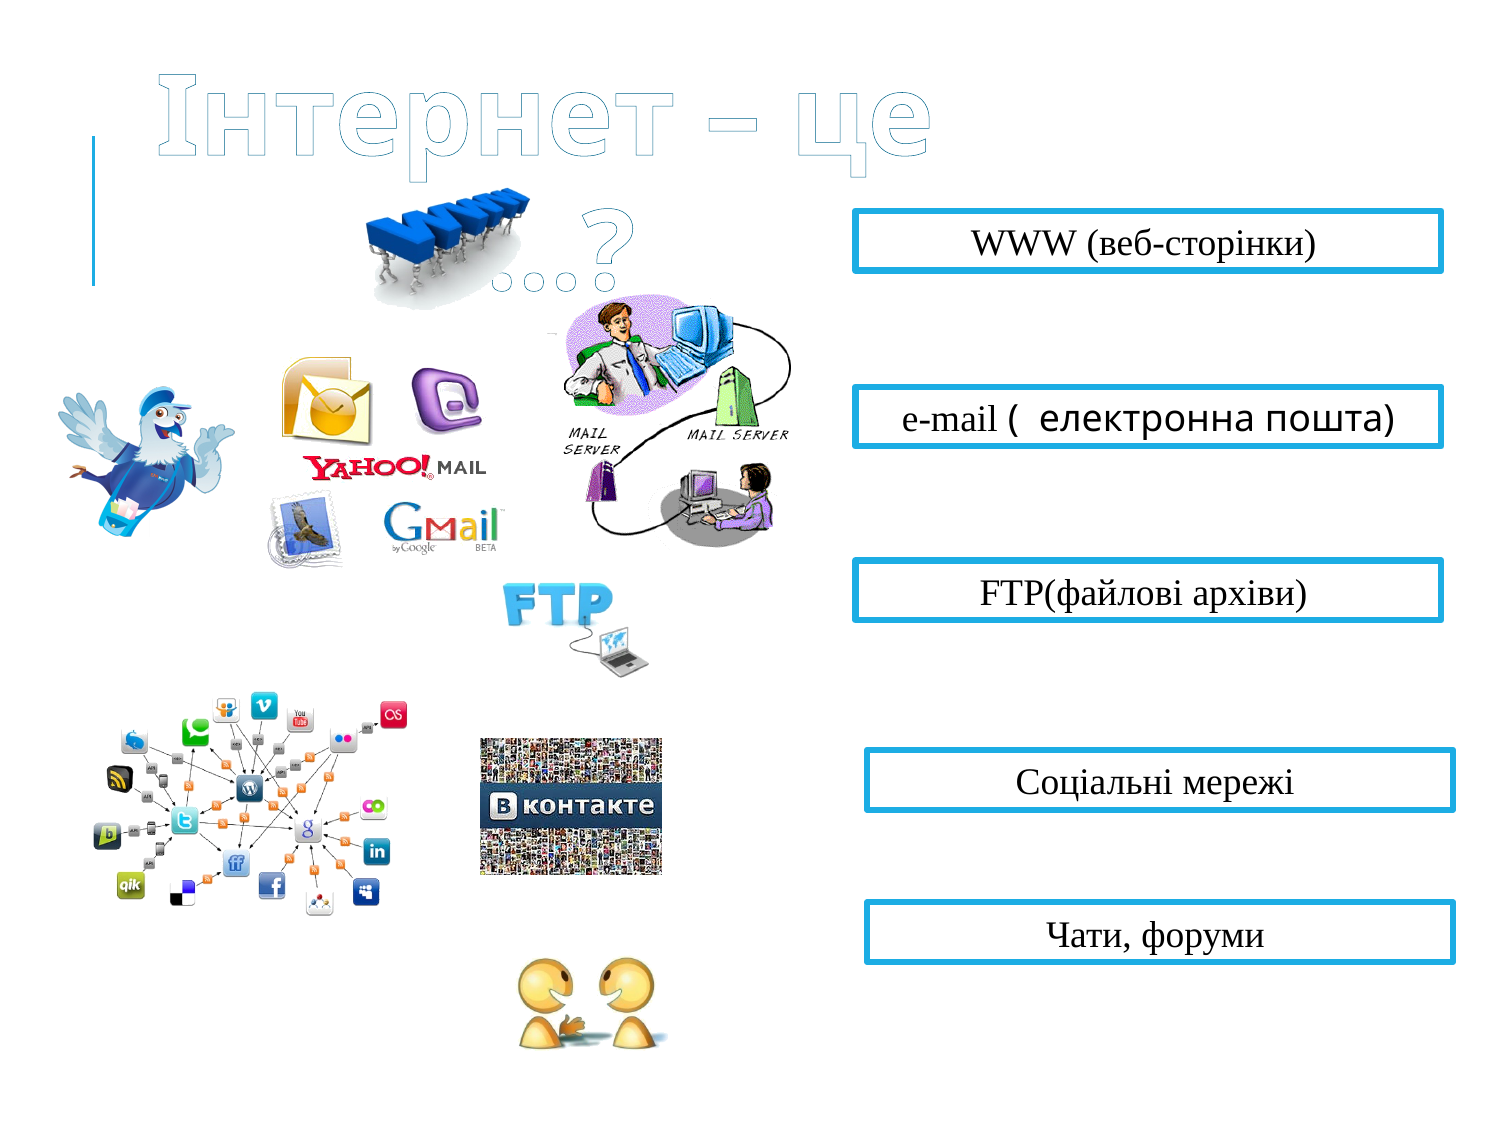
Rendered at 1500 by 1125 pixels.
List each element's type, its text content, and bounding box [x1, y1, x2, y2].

picture [480, 738, 663, 875]
text_box FTP(файлові архіви) [854, 559, 1443, 621]
picture [327, 163, 559, 337]
picture [93, 691, 408, 924]
text_box Чати, форуми [866, 901, 1454, 963]
picture [257, 339, 658, 689]
text_box Соціальні мережі [866, 749, 1454, 811]
picture [503, 925, 669, 1091]
text_box e-mail ( електронна пошта) [854, 385, 1443, 448]
text_box WWW (веб-сторінки) [854, 210, 1443, 272]
picture [58, 386, 235, 538]
picture [562, 292, 811, 550]
text_box Інтернет – це ….? [35, 35, 1055, 321]
